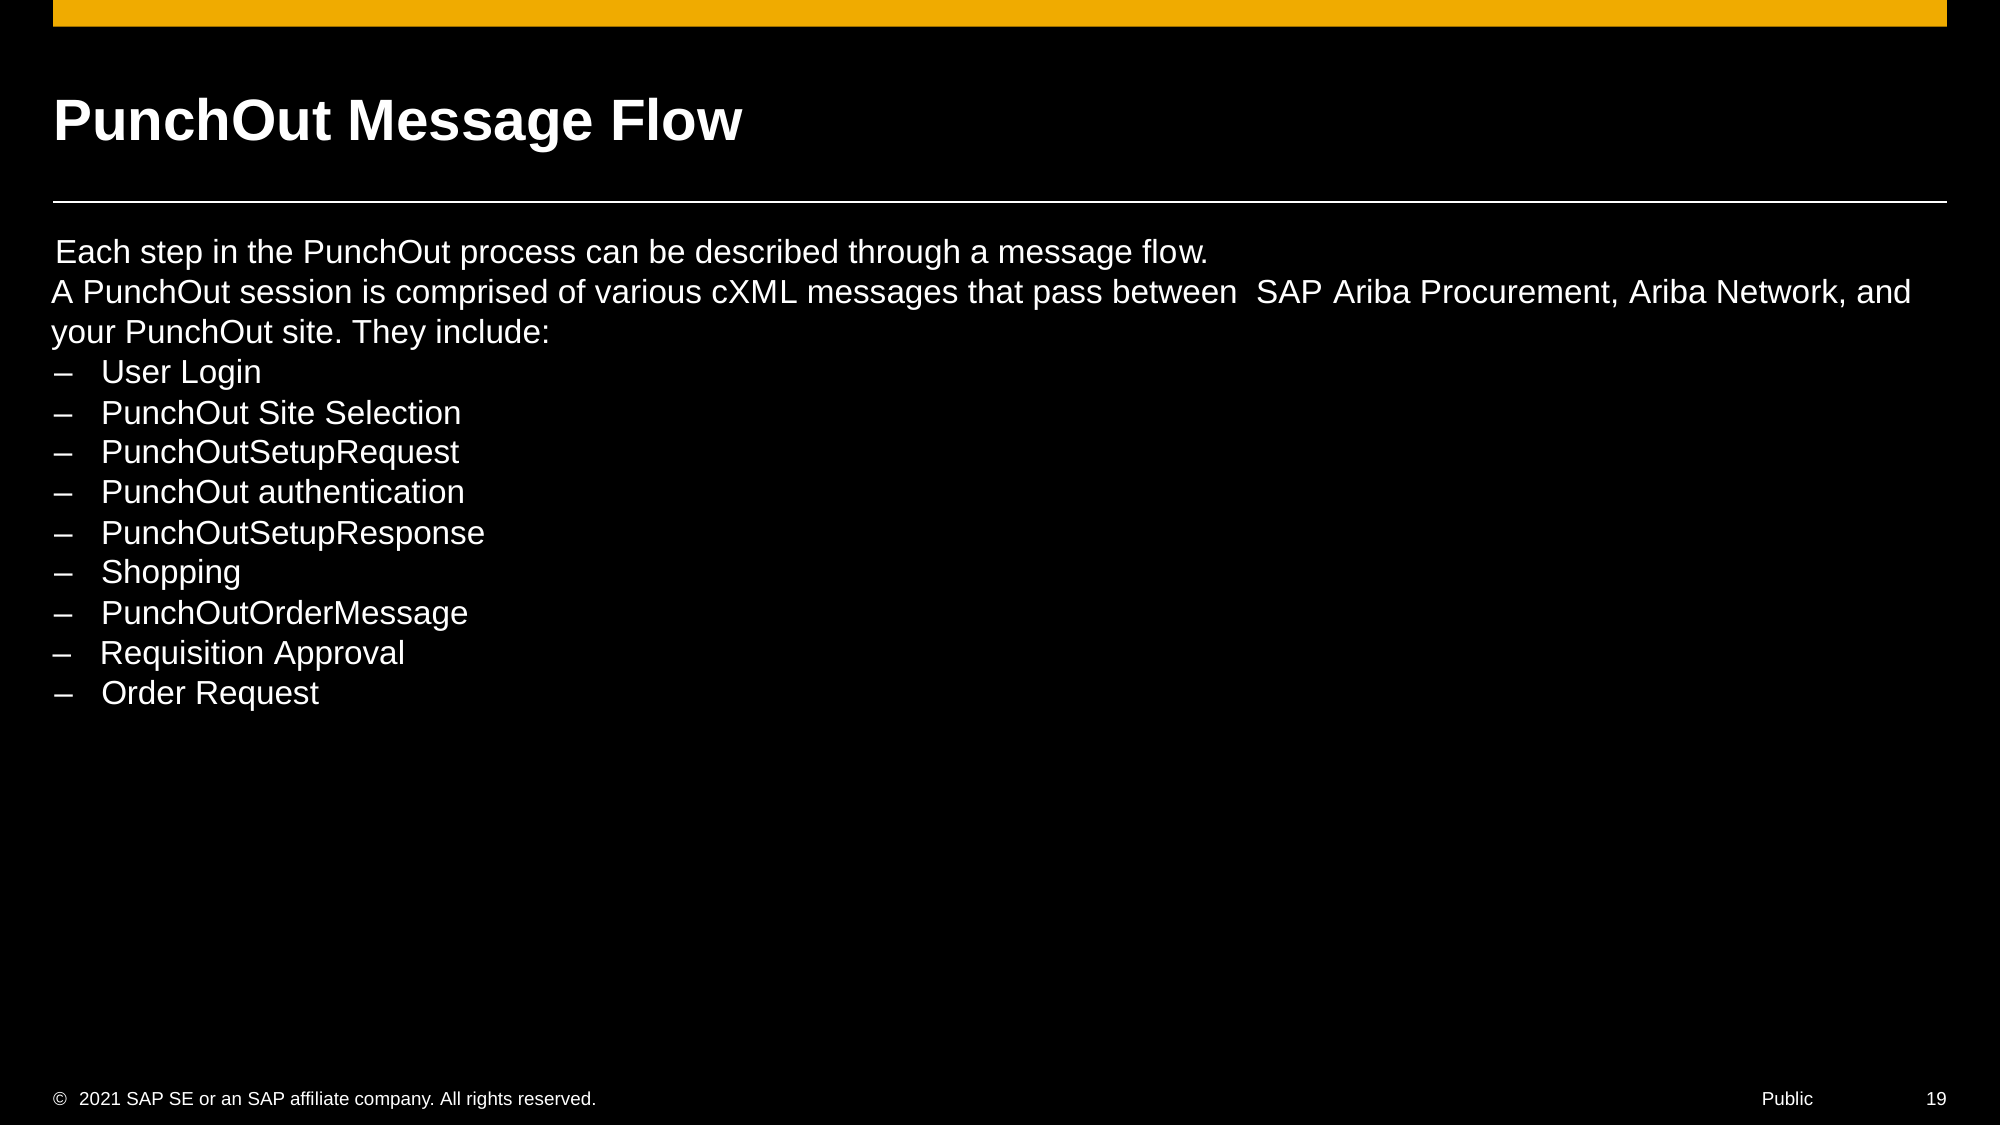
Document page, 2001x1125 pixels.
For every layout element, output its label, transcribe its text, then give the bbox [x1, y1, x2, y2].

text_box ‒ PunchOutSetupResponse [54, 510, 487, 551]
text_box ‒ User Login [54, 350, 263, 390]
text_box Each step in the PunchOut process can be described through a message flow. [55, 230, 1210, 270]
text_box ‒ PunchOut authentication [54, 470, 466, 510]
text_box © 2021 SAP SE or an SAP affiliate company. All rights reserved. Public 19 [53, 1087, 1947, 1110]
text_box ‒ PunchOutOrderMessage [53, 590, 469, 631]
text_box A PunchOut session is comprised of various cXML messages that pass between SAP Ariba Procurement, Ariba Network, and your PunchOut site. They include: [51, 270, 1913, 351]
text_box ‒ Requisition Approval [52, 630, 406, 671]
text_box [0, 0, 2000, 1125]
text_box ‒ Shopping [54, 550, 242, 590]
text_box ‒ Order Request [54, 670, 320, 711]
text_box PunchOut Message Flow [53, 82, 744, 153]
text_box [52, 0, 1948, 27]
text_box ‒ PunchOut Site Selection [54, 390, 463, 431]
text_box ‒ PunchOutSetupRequest [54, 430, 461, 470]
